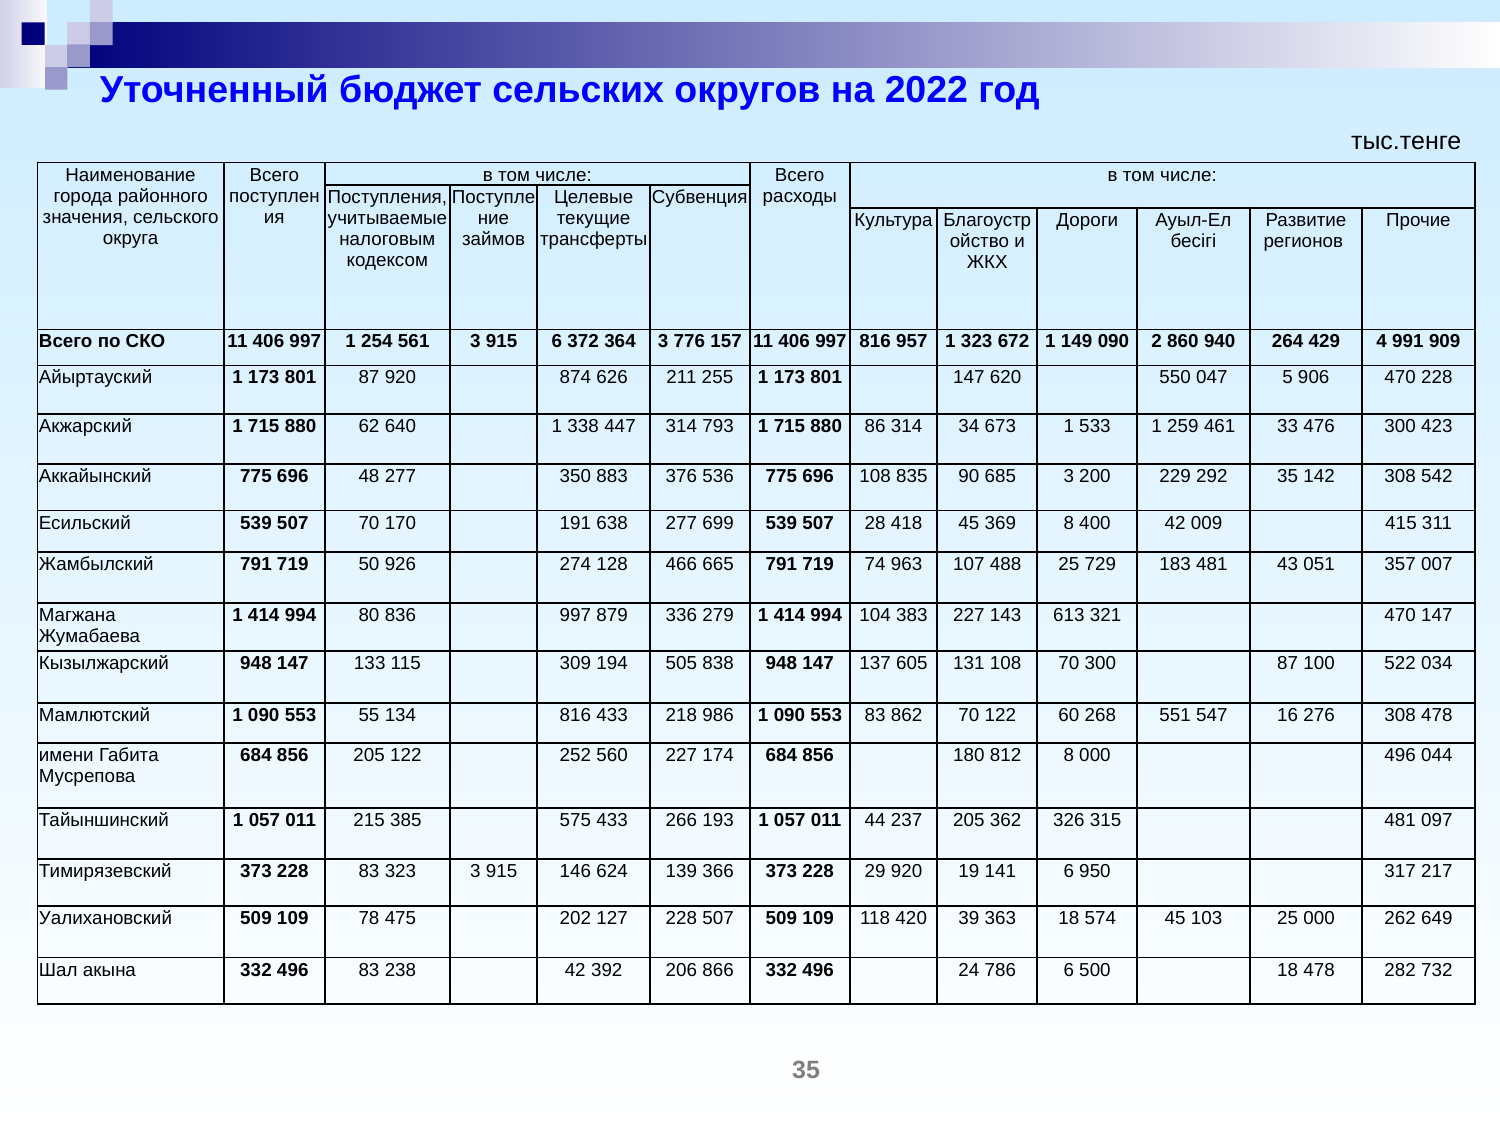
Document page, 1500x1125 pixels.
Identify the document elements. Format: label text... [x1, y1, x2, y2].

table_cell Магжана Жумабаева [38, 604, 223, 650]
table_cell Развитие регионов [1251, 209, 1361, 329]
table_cell 791 719 [751, 553, 849, 602]
table_cell 33 476 [1251, 415, 1361, 463]
text_box тыс.тенге [1312, 125, 1500, 156]
table_cell [1038, 366, 1136, 413]
table_cell 775 696 [225, 465, 324, 510]
table_cell 684 856 [225, 744, 324, 807]
table_cell 997 879 [538, 604, 649, 650]
table_cell [1251, 744, 1361, 807]
table_cell 39 363 [938, 907, 1036, 957]
table_cell 34 673 [938, 415, 1036, 463]
table_cell 83 862 [851, 704, 936, 742]
table_cell Культура [851, 209, 936, 329]
table_cell 3 200 [1038, 465, 1136, 510]
table_cell 50 926 [326, 553, 449, 602]
table_cell [1251, 511, 1361, 551]
table_cell 505 838 [651, 652, 749, 702]
table_cell 80 836 [326, 604, 449, 650]
table_cell 107 488 [938, 553, 1036, 602]
table_cell 60 268 [1038, 704, 1136, 742]
table_cell [1138, 604, 1249, 650]
table_cell 3 776 157 [651, 330, 749, 365]
table_cell 70 300 [1038, 652, 1136, 702]
table_cell Уалихановский [38, 907, 223, 957]
table_cell 350 883 [538, 465, 649, 510]
table_cell 357 007 [1363, 553, 1474, 602]
table_cell 791 719 [225, 553, 324, 602]
table_cell 62 640 [326, 415, 449, 463]
table_cell 19 141 [938, 860, 1036, 905]
table_cell [451, 604, 536, 650]
title Уточненный бюджет сельских округов на 2022 год [84, 0, 1500, 200]
table_cell Кызылжарский [38, 652, 223, 702]
table_cell 133 115 [326, 652, 449, 702]
table_cell Жамбылский [38, 553, 223, 602]
table_cell 470 228 [1363, 366, 1474, 413]
table_cell 5 906 [1251, 366, 1361, 413]
table_cell 3 915 [451, 330, 536, 365]
table_cell 18 574 [1038, 907, 1136, 957]
table_cell 332 496 [225, 958, 324, 1003]
table_cell имени Габита Мусрепова [38, 744, 223, 807]
table_cell 948 147 [751, 652, 849, 702]
table_cell 24 786 [938, 958, 1036, 1003]
table_cell 90 685 [938, 465, 1036, 510]
table_cell Мамлютский [38, 704, 223, 742]
table_header Всего расходы [751, 163, 849, 329]
table_cell 45 103 [1138, 907, 1249, 957]
table_cell 551 547 [1138, 704, 1249, 742]
table_cell 2 860 940 [1138, 330, 1249, 365]
table_cell 373 228 [751, 860, 849, 905]
table_cell 3 915 [451, 860, 536, 905]
table_cell 874 626 [538, 366, 649, 413]
table_cell 466 665 [651, 553, 749, 602]
table_cell 205 122 [326, 744, 449, 807]
table_cell 816 957 [851, 330, 936, 365]
table_cell 108 835 [851, 465, 936, 510]
table_cell Акжарский [38, 415, 223, 463]
table_cell 25 729 [1038, 553, 1136, 602]
table_cell [1251, 809, 1361, 858]
table_cell [451, 465, 536, 510]
table_cell 1 149 090 [1038, 330, 1136, 365]
table_cell 44 237 [851, 809, 936, 858]
table_cell Тайыншинский [38, 809, 223, 858]
table_cell [1251, 860, 1361, 905]
table_cell 137 605 [851, 652, 936, 702]
table_cell 6 372 364 [538, 330, 649, 365]
table_cell 522 034 [1363, 652, 1474, 702]
table_cell 300 423 [1363, 415, 1474, 463]
table_cell [1138, 809, 1249, 858]
table_cell 146 624 [538, 860, 649, 905]
table_header Всего поступления [225, 163, 324, 329]
table_cell [451, 415, 536, 463]
table_cell 1 323 672 [938, 330, 1036, 365]
table_cell 16 276 [1251, 704, 1361, 742]
table_cell 1 414 994 [751, 604, 849, 650]
table_cell Аккайынский [38, 465, 223, 510]
table_cell 317 217 [1363, 860, 1474, 905]
table_cell Дороги [1038, 209, 1136, 329]
table_cell 28 418 [851, 511, 936, 551]
table_cell 191 638 [538, 511, 649, 551]
table_cell 539 507 [751, 511, 849, 551]
table_cell [1138, 860, 1249, 905]
table_header Наименование города районного значения, сельского округа [38, 163, 223, 329]
table_header в том числе: [851, 163, 1474, 207]
table_cell 18 478 [1251, 958, 1361, 1003]
table_cell 509 109 [225, 907, 324, 957]
table_cell 1 173 801 [225, 366, 324, 413]
table_cell 183 481 [1138, 553, 1249, 602]
table_cell 1 254 561 [326, 330, 449, 365]
table_cell 228 507 [651, 907, 749, 957]
table_cell 266 193 [651, 809, 749, 858]
table_cell 1 715 880 [225, 415, 324, 463]
table_cell 373 228 [225, 860, 324, 905]
table_cell 147 620 [938, 366, 1036, 413]
table_cell 308 542 [1363, 465, 1474, 510]
table_cell 415 311 [1363, 511, 1474, 551]
table_cell Ауыл-Ел бесігі [1138, 209, 1249, 329]
table_cell 314 793 [651, 415, 749, 463]
table_header в том числе: [326, 163, 749, 184]
table_cell 11 406 997 [751, 330, 849, 365]
table_cell 206 866 [651, 958, 749, 1003]
table_cell 42 009 [1138, 511, 1249, 551]
table_cell 87 920 [326, 366, 449, 413]
table_cell 25 000 [1251, 907, 1361, 957]
table_cell 4 991 909 [1363, 330, 1474, 365]
table_cell 218 986 [651, 704, 749, 742]
table_cell 139 366 [651, 860, 749, 905]
table_cell Субвенция [651, 186, 749, 329]
table_cell 277 699 [651, 511, 749, 551]
table_cell [851, 744, 936, 807]
table_cell [851, 958, 936, 1003]
table_cell [451, 553, 536, 602]
table_cell Поступление займов [451, 186, 536, 329]
table_cell 215 385 [326, 809, 449, 858]
table_cell [851, 366, 936, 413]
table_cell 42 392 [538, 958, 649, 1003]
table_cell [1138, 744, 1249, 807]
table_cell 6 950 [1038, 860, 1136, 905]
table_cell Айыртауский [38, 366, 223, 413]
table_cell [451, 907, 536, 957]
table_cell [451, 366, 536, 413]
table_cell 104 383 [851, 604, 936, 650]
table_cell 8 400 [1038, 511, 1136, 551]
table_cell [451, 744, 536, 807]
table_cell Прочие [1363, 209, 1474, 329]
table_cell 70 170 [326, 511, 449, 551]
table_cell 55 134 [326, 704, 449, 742]
table_cell 264 429 [1251, 330, 1361, 365]
table_cell [1138, 652, 1249, 702]
table_cell 1 533 [1038, 415, 1136, 463]
table_cell 575 433 [538, 809, 649, 858]
table_cell 131 108 [938, 652, 1036, 702]
table_cell 83 323 [326, 860, 449, 905]
table_cell Шал акына [38, 958, 223, 1003]
table_cell 8 000 [1038, 744, 1136, 807]
table_cell 35 142 [1251, 465, 1361, 510]
table_cell 326 315 [1038, 809, 1136, 858]
table_cell 227 174 [651, 744, 749, 807]
table_cell 496 044 [1363, 744, 1474, 807]
table_cell 262 649 [1363, 907, 1474, 957]
table_cell 274 128 [538, 553, 649, 602]
table_cell 45 369 [938, 511, 1036, 551]
table_cell 1 173 801 [751, 366, 849, 413]
table_cell 202 127 [538, 907, 649, 957]
table_cell 1 259 461 [1138, 415, 1249, 463]
table_cell Благоустройство и ЖКХ [938, 209, 1036, 329]
table_cell 613 321 [1038, 604, 1136, 650]
table_cell 86 314 [851, 415, 936, 463]
table_cell [451, 958, 536, 1003]
table_cell Всего по СКО [38, 330, 223, 365]
table_cell 308 478 [1363, 704, 1474, 742]
table_cell 550 047 [1138, 366, 1249, 413]
table_cell 470 147 [1363, 604, 1474, 650]
table_cell [451, 511, 536, 551]
table_cell 229 292 [1138, 465, 1249, 510]
table_cell 70 122 [938, 704, 1036, 742]
table_cell 83 238 [326, 958, 449, 1003]
table_cell 252 560 [538, 744, 649, 807]
table_cell 948 147 [225, 652, 324, 702]
table_cell 87 100 [1251, 652, 1361, 702]
table_cell 376 536 [651, 465, 749, 510]
table_cell 1 715 880 [751, 415, 849, 463]
table_cell 118 420 [851, 907, 936, 957]
table_cell 775 696 [751, 465, 849, 510]
table_cell [1138, 958, 1249, 1003]
table_cell 29 920 [851, 860, 936, 905]
table_cell 11 406 997 [225, 330, 324, 365]
table_cell 309 194 [538, 652, 649, 702]
table_cell Поступления, учитываемые налоговым кодексом [326, 186, 449, 329]
text_box 35 [699, 1050, 913, 1088]
table_cell 539 507 [225, 511, 324, 551]
table_cell 1 057 011 [225, 809, 324, 858]
table_cell 180 812 [938, 744, 1036, 807]
table_cell [451, 704, 536, 742]
table_cell Тимирязевский [38, 860, 223, 905]
table_cell 816 433 [538, 704, 649, 742]
table_cell 43 051 [1251, 553, 1361, 602]
table_cell 1 057 011 [751, 809, 849, 858]
table_cell [451, 652, 536, 702]
table_cell 481 097 [1363, 809, 1474, 858]
table_cell 332 496 [751, 958, 849, 1003]
table_cell 1 414 994 [225, 604, 324, 650]
table_cell 227 143 [938, 604, 1036, 650]
table_cell Есильский [38, 511, 223, 551]
table_cell 6 500 [1038, 958, 1136, 1003]
table_cell 48 277 [326, 465, 449, 510]
table_cell 336 279 [651, 604, 749, 650]
table_cell 205 362 [938, 809, 1036, 858]
table_cell 1 090 553 [225, 704, 324, 742]
table_cell 211 255 [651, 366, 749, 413]
table_cell Целевые текущие трансферты [538, 186, 649, 329]
table_cell 282 732 [1363, 958, 1474, 1003]
table_cell 1 090 553 [751, 704, 849, 742]
table_cell [451, 809, 536, 858]
table_cell [1251, 604, 1361, 650]
table_cell 78 475 [326, 907, 449, 957]
table_cell 1 338 447 [538, 415, 649, 463]
table_cell 684 856 [751, 744, 849, 807]
table_cell 509 109 [751, 907, 849, 957]
table_cell 74 963 [851, 553, 936, 602]
